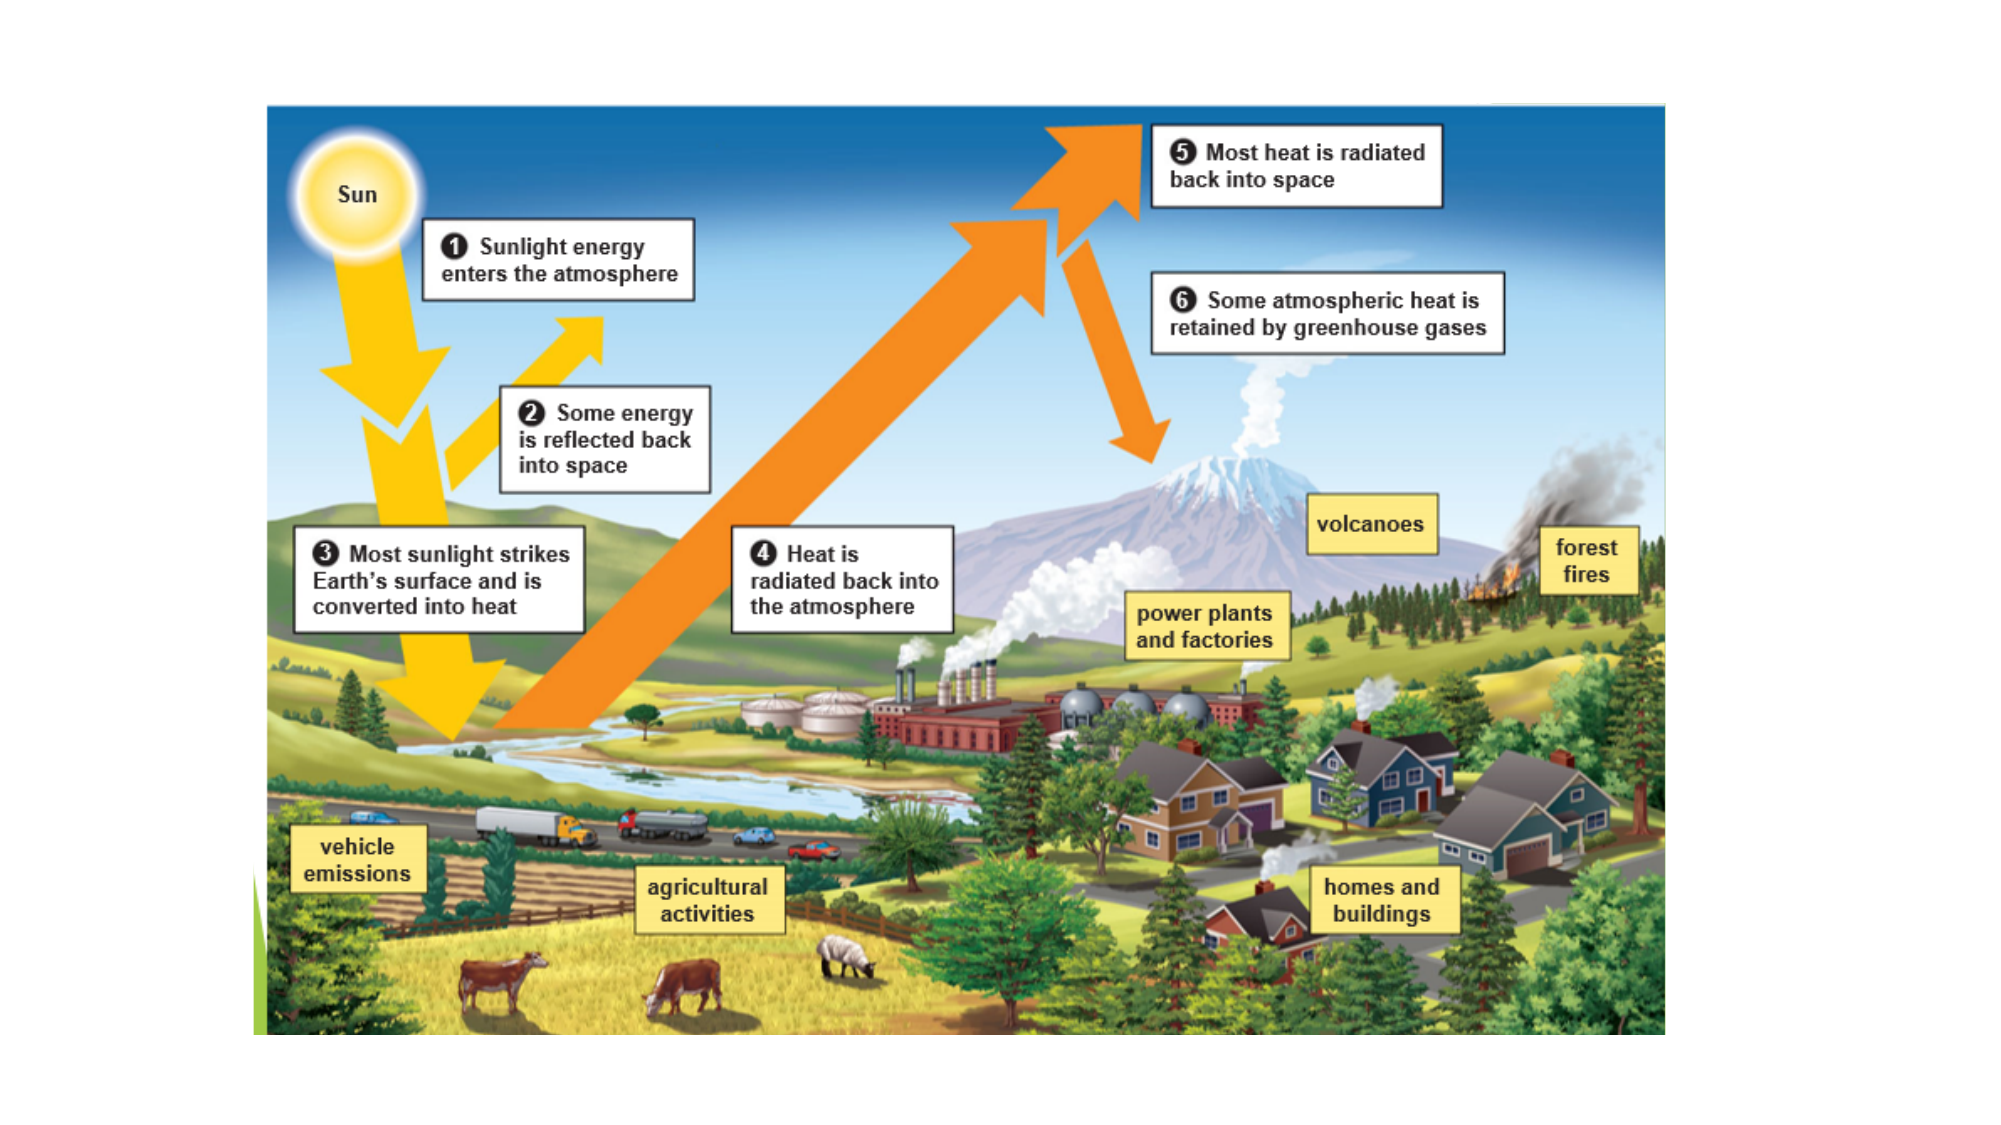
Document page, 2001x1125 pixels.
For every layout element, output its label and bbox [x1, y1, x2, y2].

list [253, 103, 1666, 1035]
